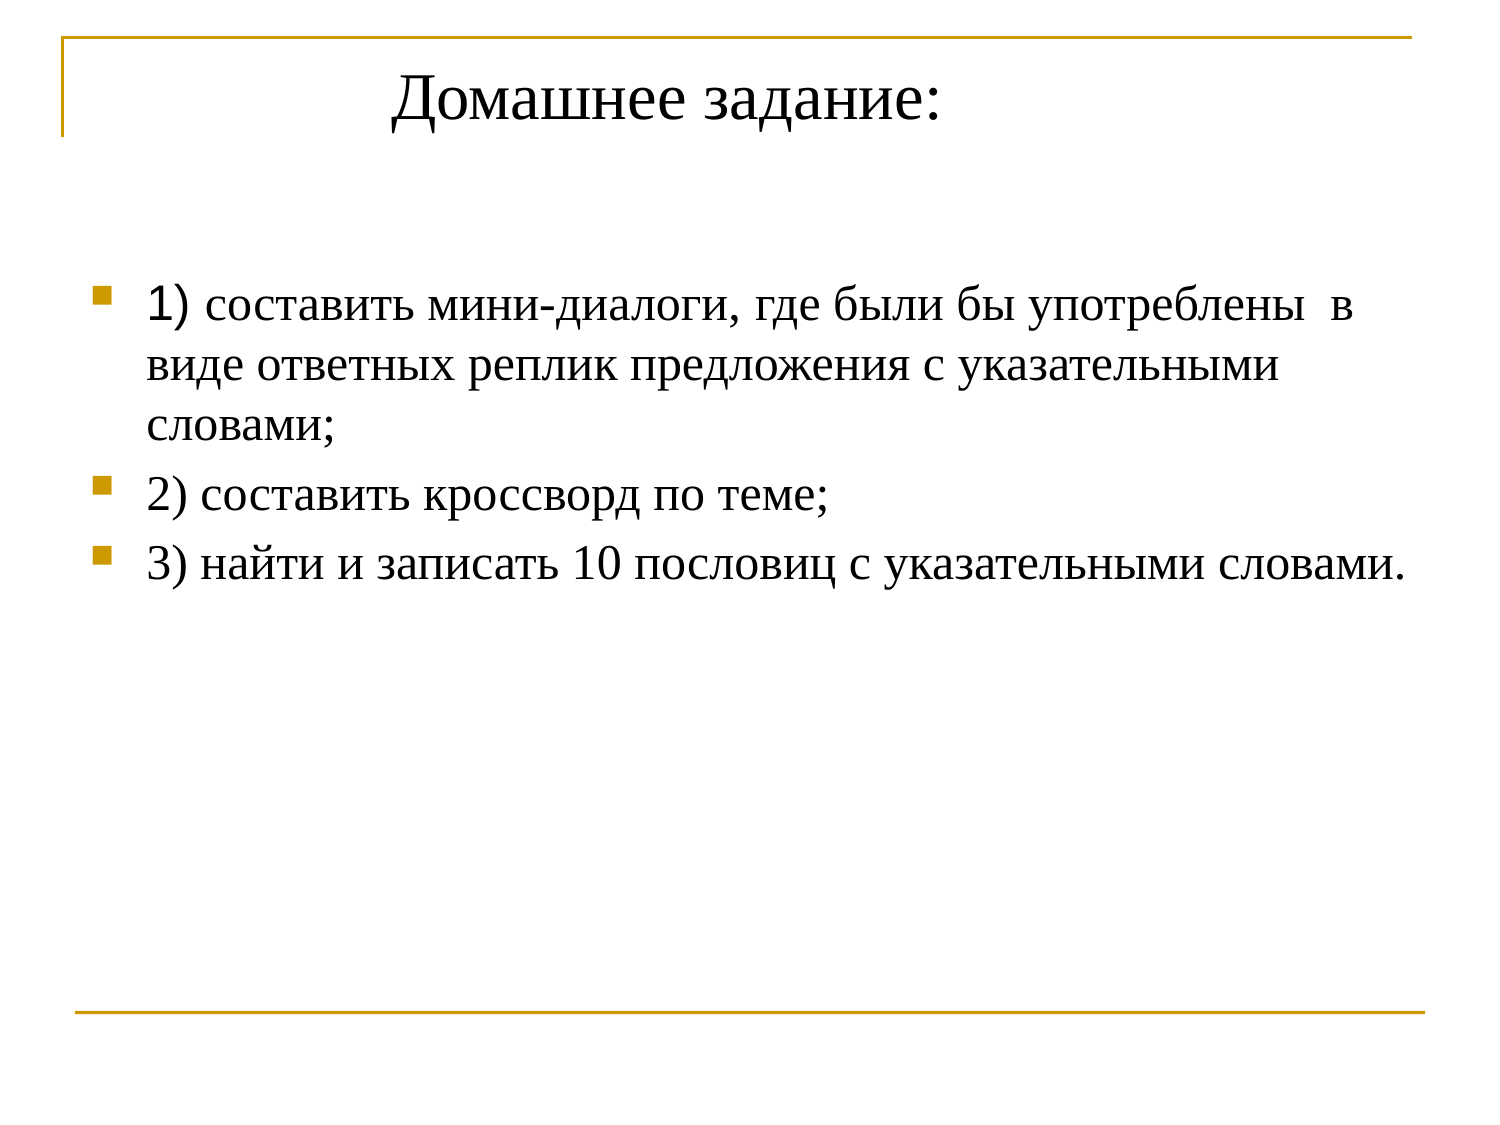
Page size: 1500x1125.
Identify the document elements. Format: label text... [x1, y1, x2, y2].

list 1) составить мини-диалоги, где были бы употреблены в виде ответных реплик предложения с указательными словами; 2) составить кроссворд по теме; 3) найти и записать 10 пословиц с указательными словами. [74, 262, 1426, 1006]
title Домашнее задание: [74, 45, 1426, 233]
